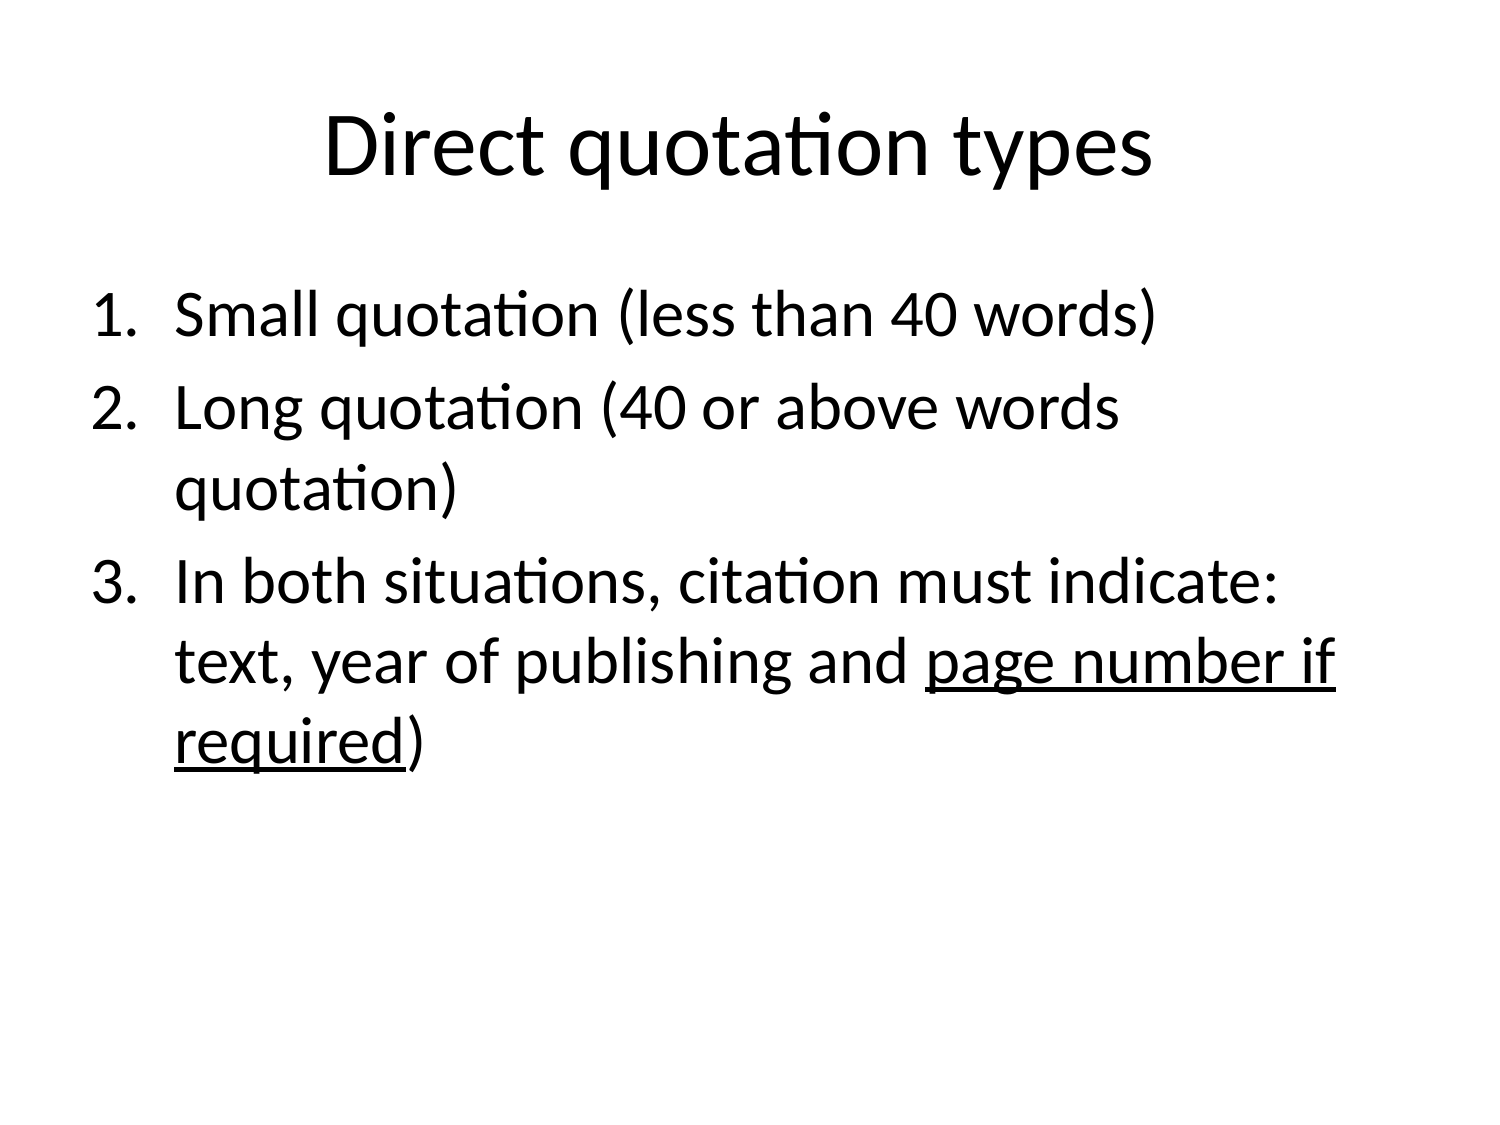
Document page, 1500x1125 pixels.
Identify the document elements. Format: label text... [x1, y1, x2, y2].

list Small quotation (less than 40 words) Long quotation (40 or above words quotation) In both situations, citation must indicate: text, year of publishing and page number if required) [75, 262, 1425, 1005]
title Direct quotation types [75, 45, 1425, 233]
